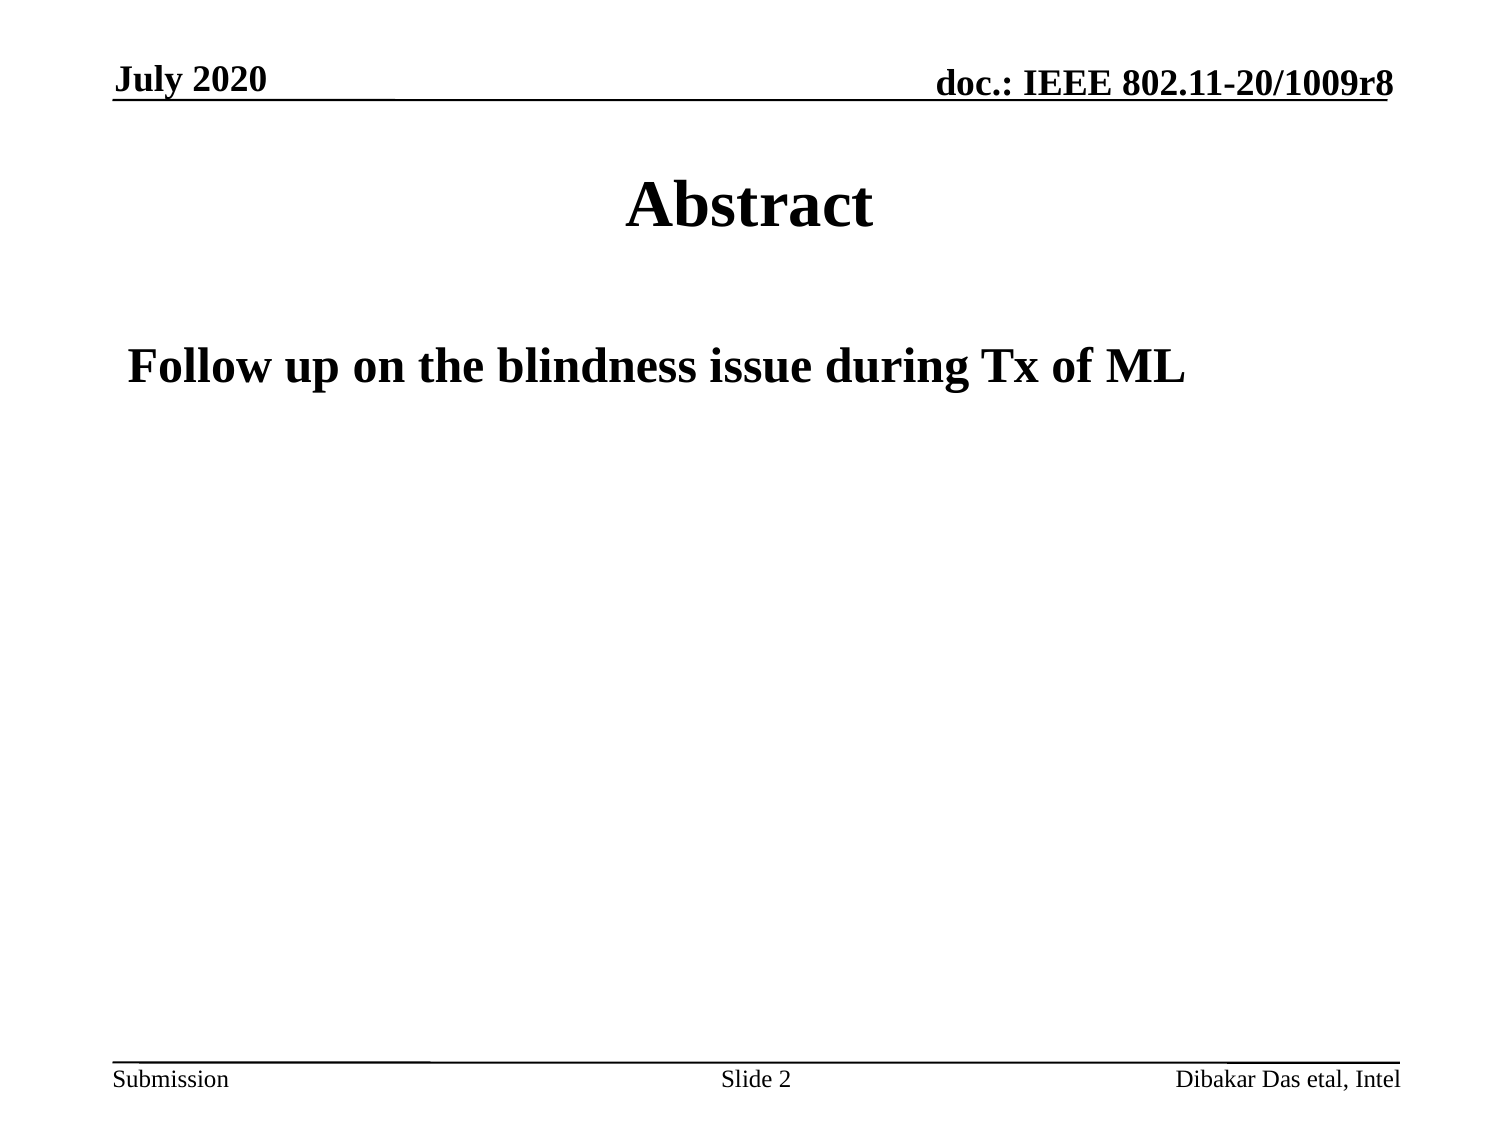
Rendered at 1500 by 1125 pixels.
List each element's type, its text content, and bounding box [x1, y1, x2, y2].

slide_number Slide 2 [712, 1061, 800, 1123]
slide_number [114, 54, 540, 100]
title Abstract [112, 112, 1388, 288]
footer Dibakar Das etal, Intel [902, 1061, 1402, 1093]
list Follow up on the blindness issue during Tx of ML [112, 324, 1388, 1001]
